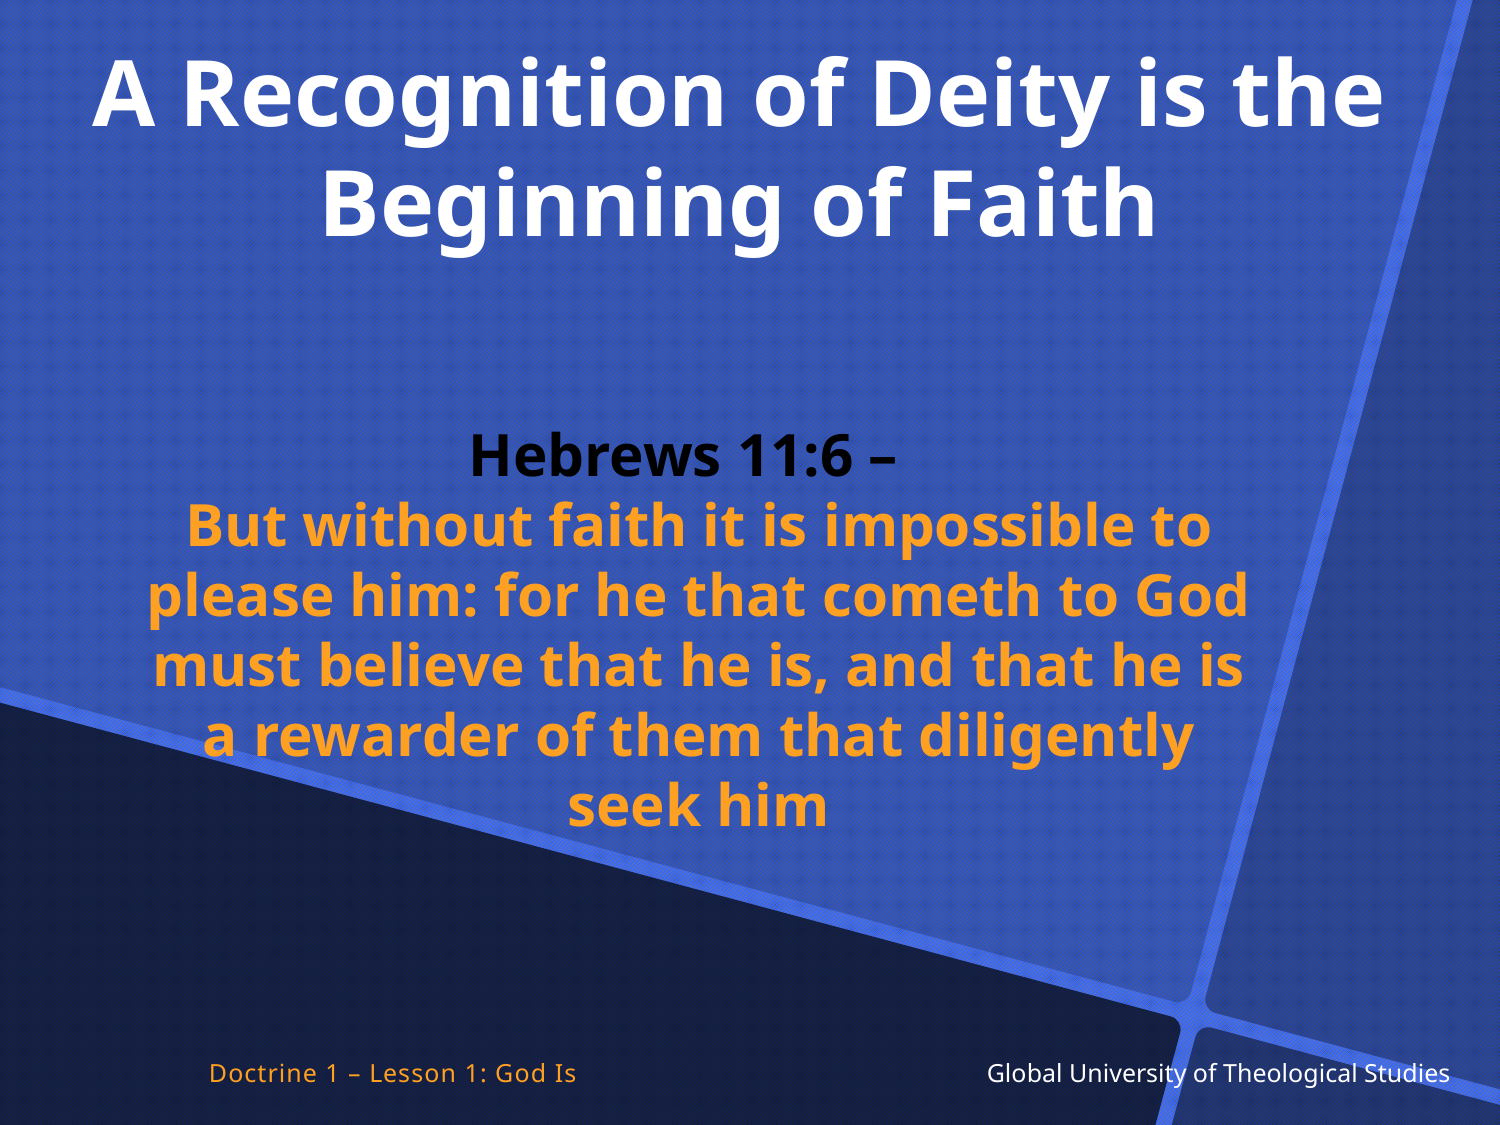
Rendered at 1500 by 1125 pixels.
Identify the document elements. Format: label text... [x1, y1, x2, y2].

text_box A Recognition of Deity is the Beginning of Faith [54, 27, 1426, 342]
footer Doctrine 1 – Lesson 1: God Is Global University of Theological Studies [35, 1038, 1467, 1108]
text_box Hebrews 11:6 – But without faith it is impossible to please him: for he that cometh to God must believe that he is, and that he is a rewarder of them that diligently seek him [123, 410, 1274, 846]
